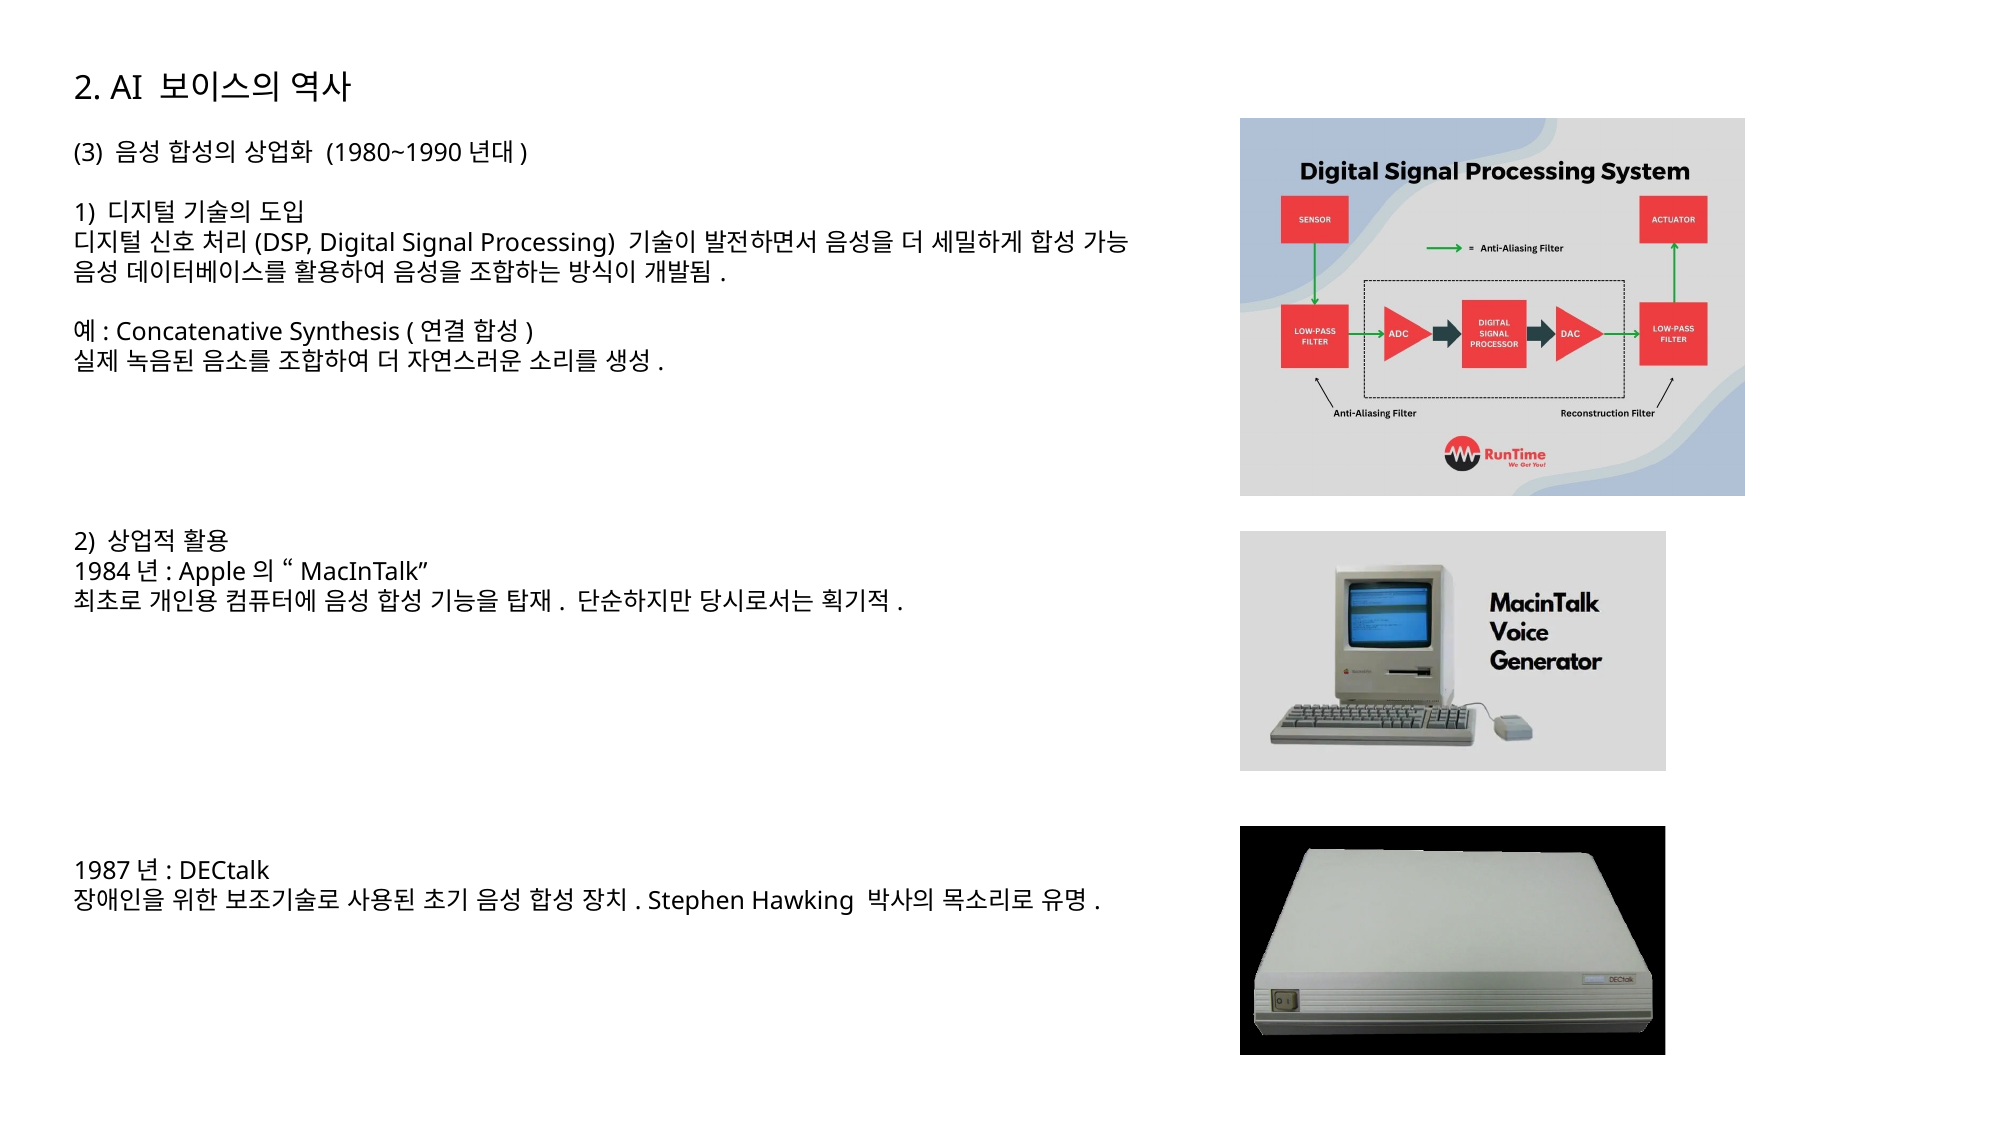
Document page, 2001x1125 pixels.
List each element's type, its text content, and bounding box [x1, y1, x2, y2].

picture [1239, 826, 1666, 1056]
text_box 2. AI 보이스의 역사 (3) 음성 합성의 상업화 (1980~1990년대) 1) 디지털 기술의 도입 디지털 신호 처리(DSP, Digital Signal Processing) 기술이 발전하면서 음성을 더 세밀하게 합성 가능 음성 데이터베이스를 활용하여 음성을 조합하는 방식이 개발됨. 예: Concatenative Synthesis (연결 합성) 실제 녹음된 음소를 조합하여 더 자연스러운 소리를 생성. 2) 상업적 활용 1984년: Apple의 “MacInTalk” 최초로 개인용 컴퓨터에 음성 합성 기능을 탑재. 단순하지만 당시로서는 획기적. 1987년: DECtalk 장애인을 위한 보조기술로 사용된 초기 음성 합성 장치. Stephen Hawking 박사의 목소리로 유명. [58, 59, 1920, 923]
picture [1239, 530, 1666, 772]
picture [1239, 117, 1745, 497]
